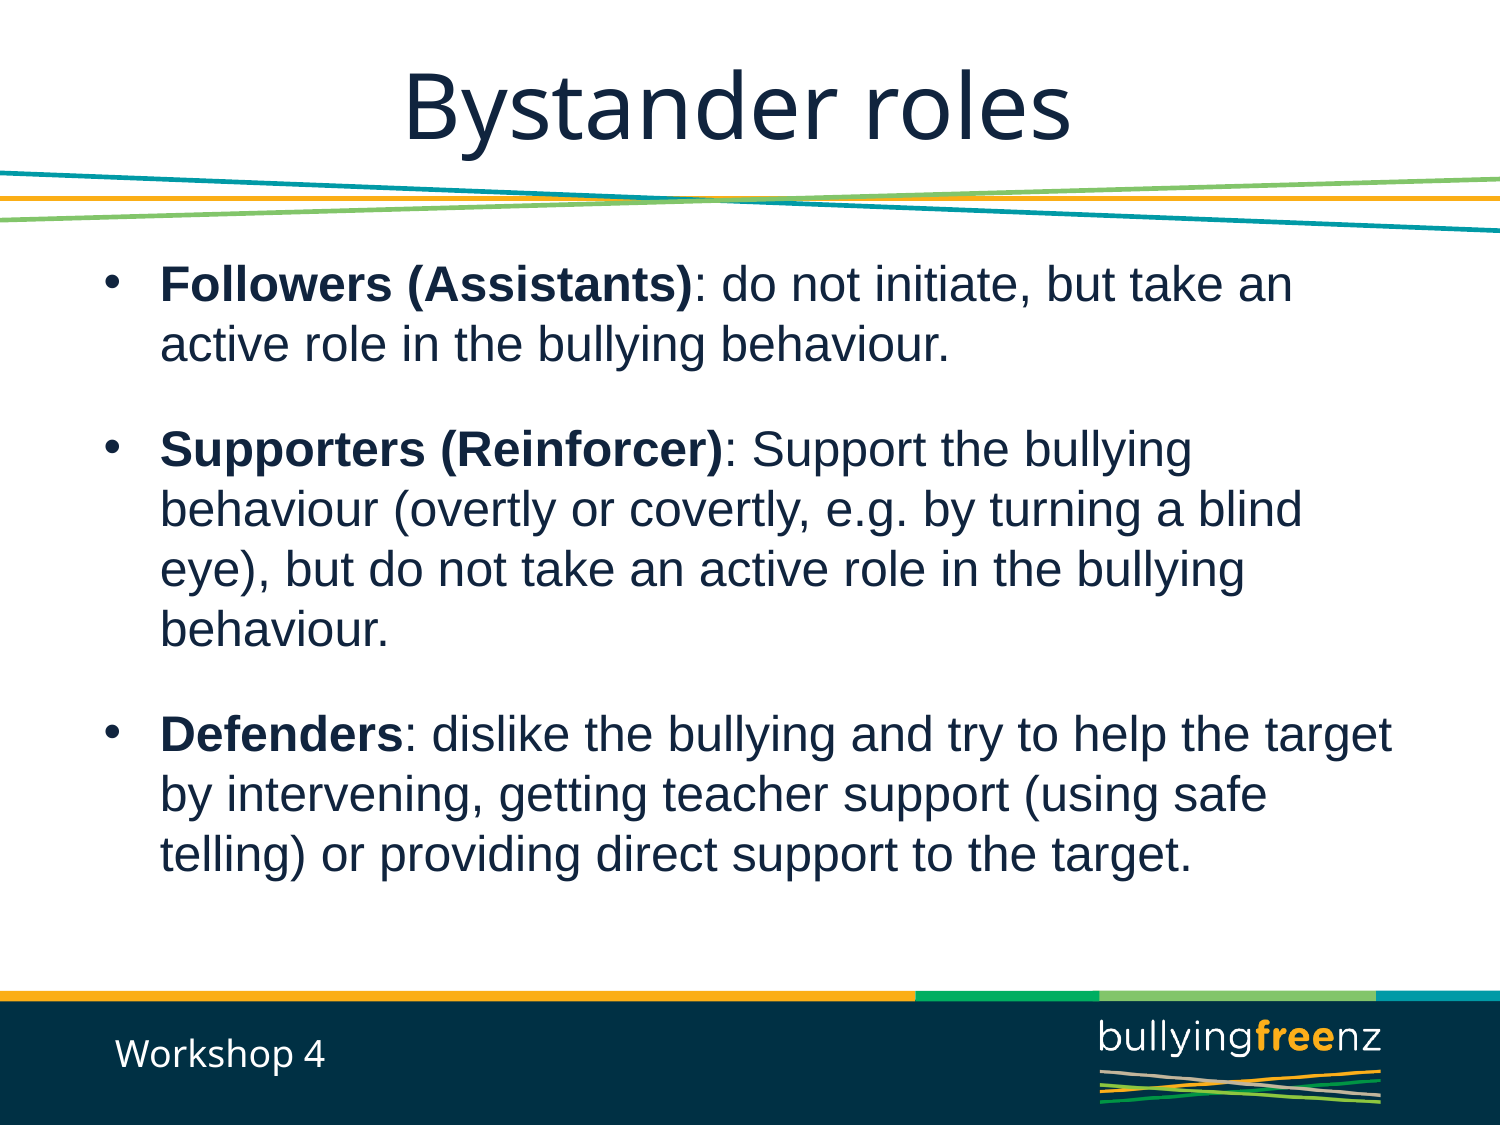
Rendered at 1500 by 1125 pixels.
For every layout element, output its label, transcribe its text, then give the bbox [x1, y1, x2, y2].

text_box Workshop 4 [100, 1023, 372, 1083]
title Bystander roles [75, 8, 1425, 197]
list Followers (Assistants): do not initiate, but take an active role in the bullying behaviour. Supporters (Reinforcer): Support the bullying behaviour (overtly or covertly, e.g. by turning a blind eye), but do not take an active role in the bullying behaviour. Defenders: dislike the bullying and try to help the target by intervening, getting teacher support (using safe telling) or providing direct support to the target. [88, 243, 1424, 1125]
